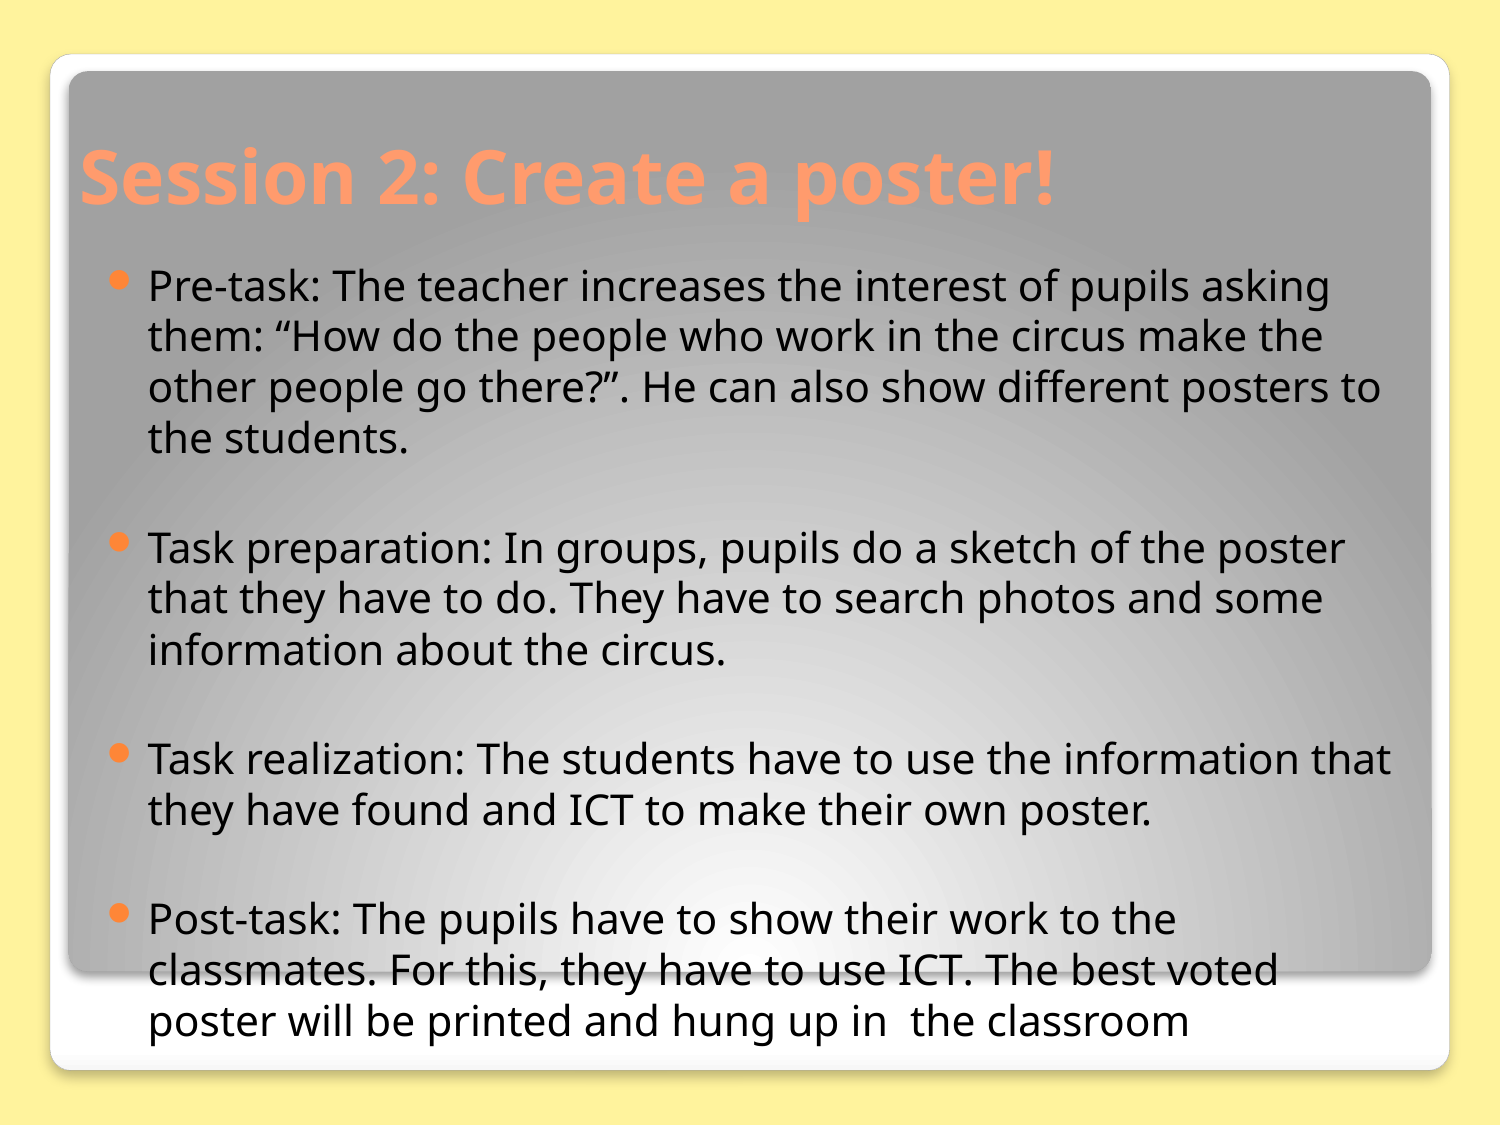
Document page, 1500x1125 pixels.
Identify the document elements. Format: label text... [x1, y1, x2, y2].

title Session 2: Create a poster! [64, 54, 1408, 228]
list Pre-task: The teacher increases the interest of pupils asking them: “How do the people who work in the circus make the other people go there?”. He can also show different posters to the students. Task preparation: In groups, pupils do a sketch of the poster that they have to do. They have to search photos and some information about the circus. Task realization: The students have to use the information that they have found and ICT to make their own poster. Post-task: The pupils have to show their work to the classmates. For this, they have to use ICT. The best voted poster will be printed and hung up in the classroom [76, 243, 1420, 1059]
